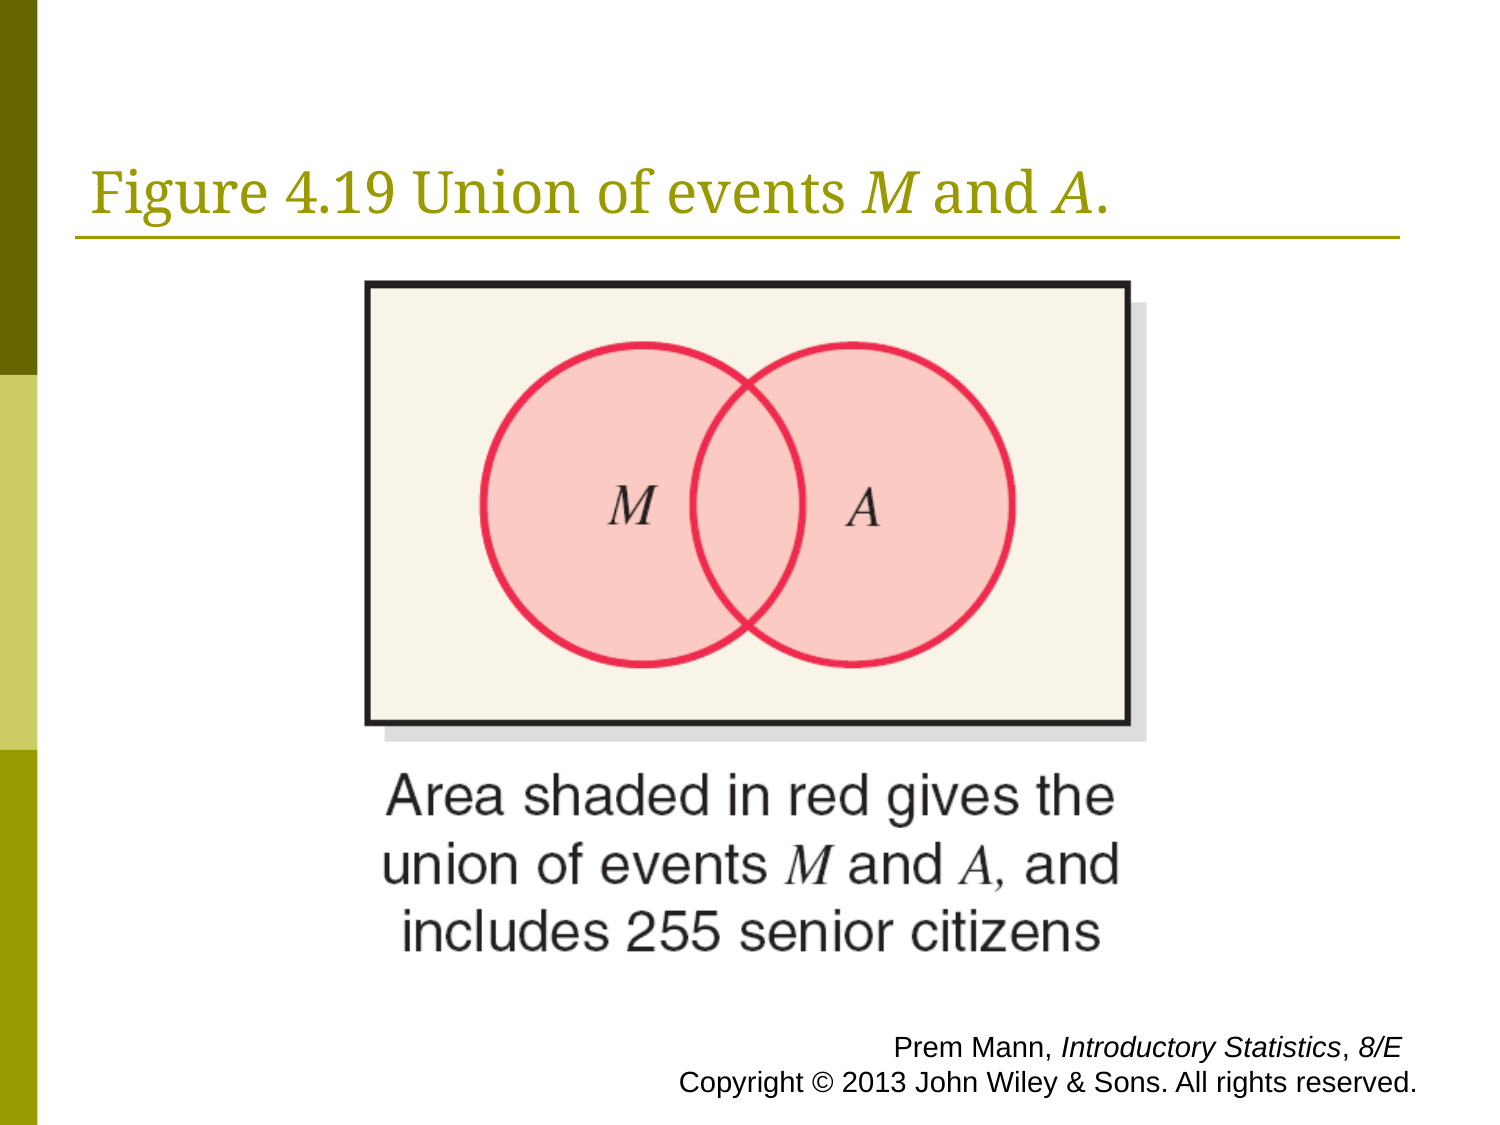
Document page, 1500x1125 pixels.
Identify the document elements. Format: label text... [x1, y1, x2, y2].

text_box Prem Mann, Introductory Statistics, 8/E Copyright © 2013 John Wiley & Sons. All rights reserved. [664, 1020, 1449, 1106]
picture [335, 262, 1176, 976]
title Figure 4.19 Union of events M and A. [75, 45, 1425, 233]
